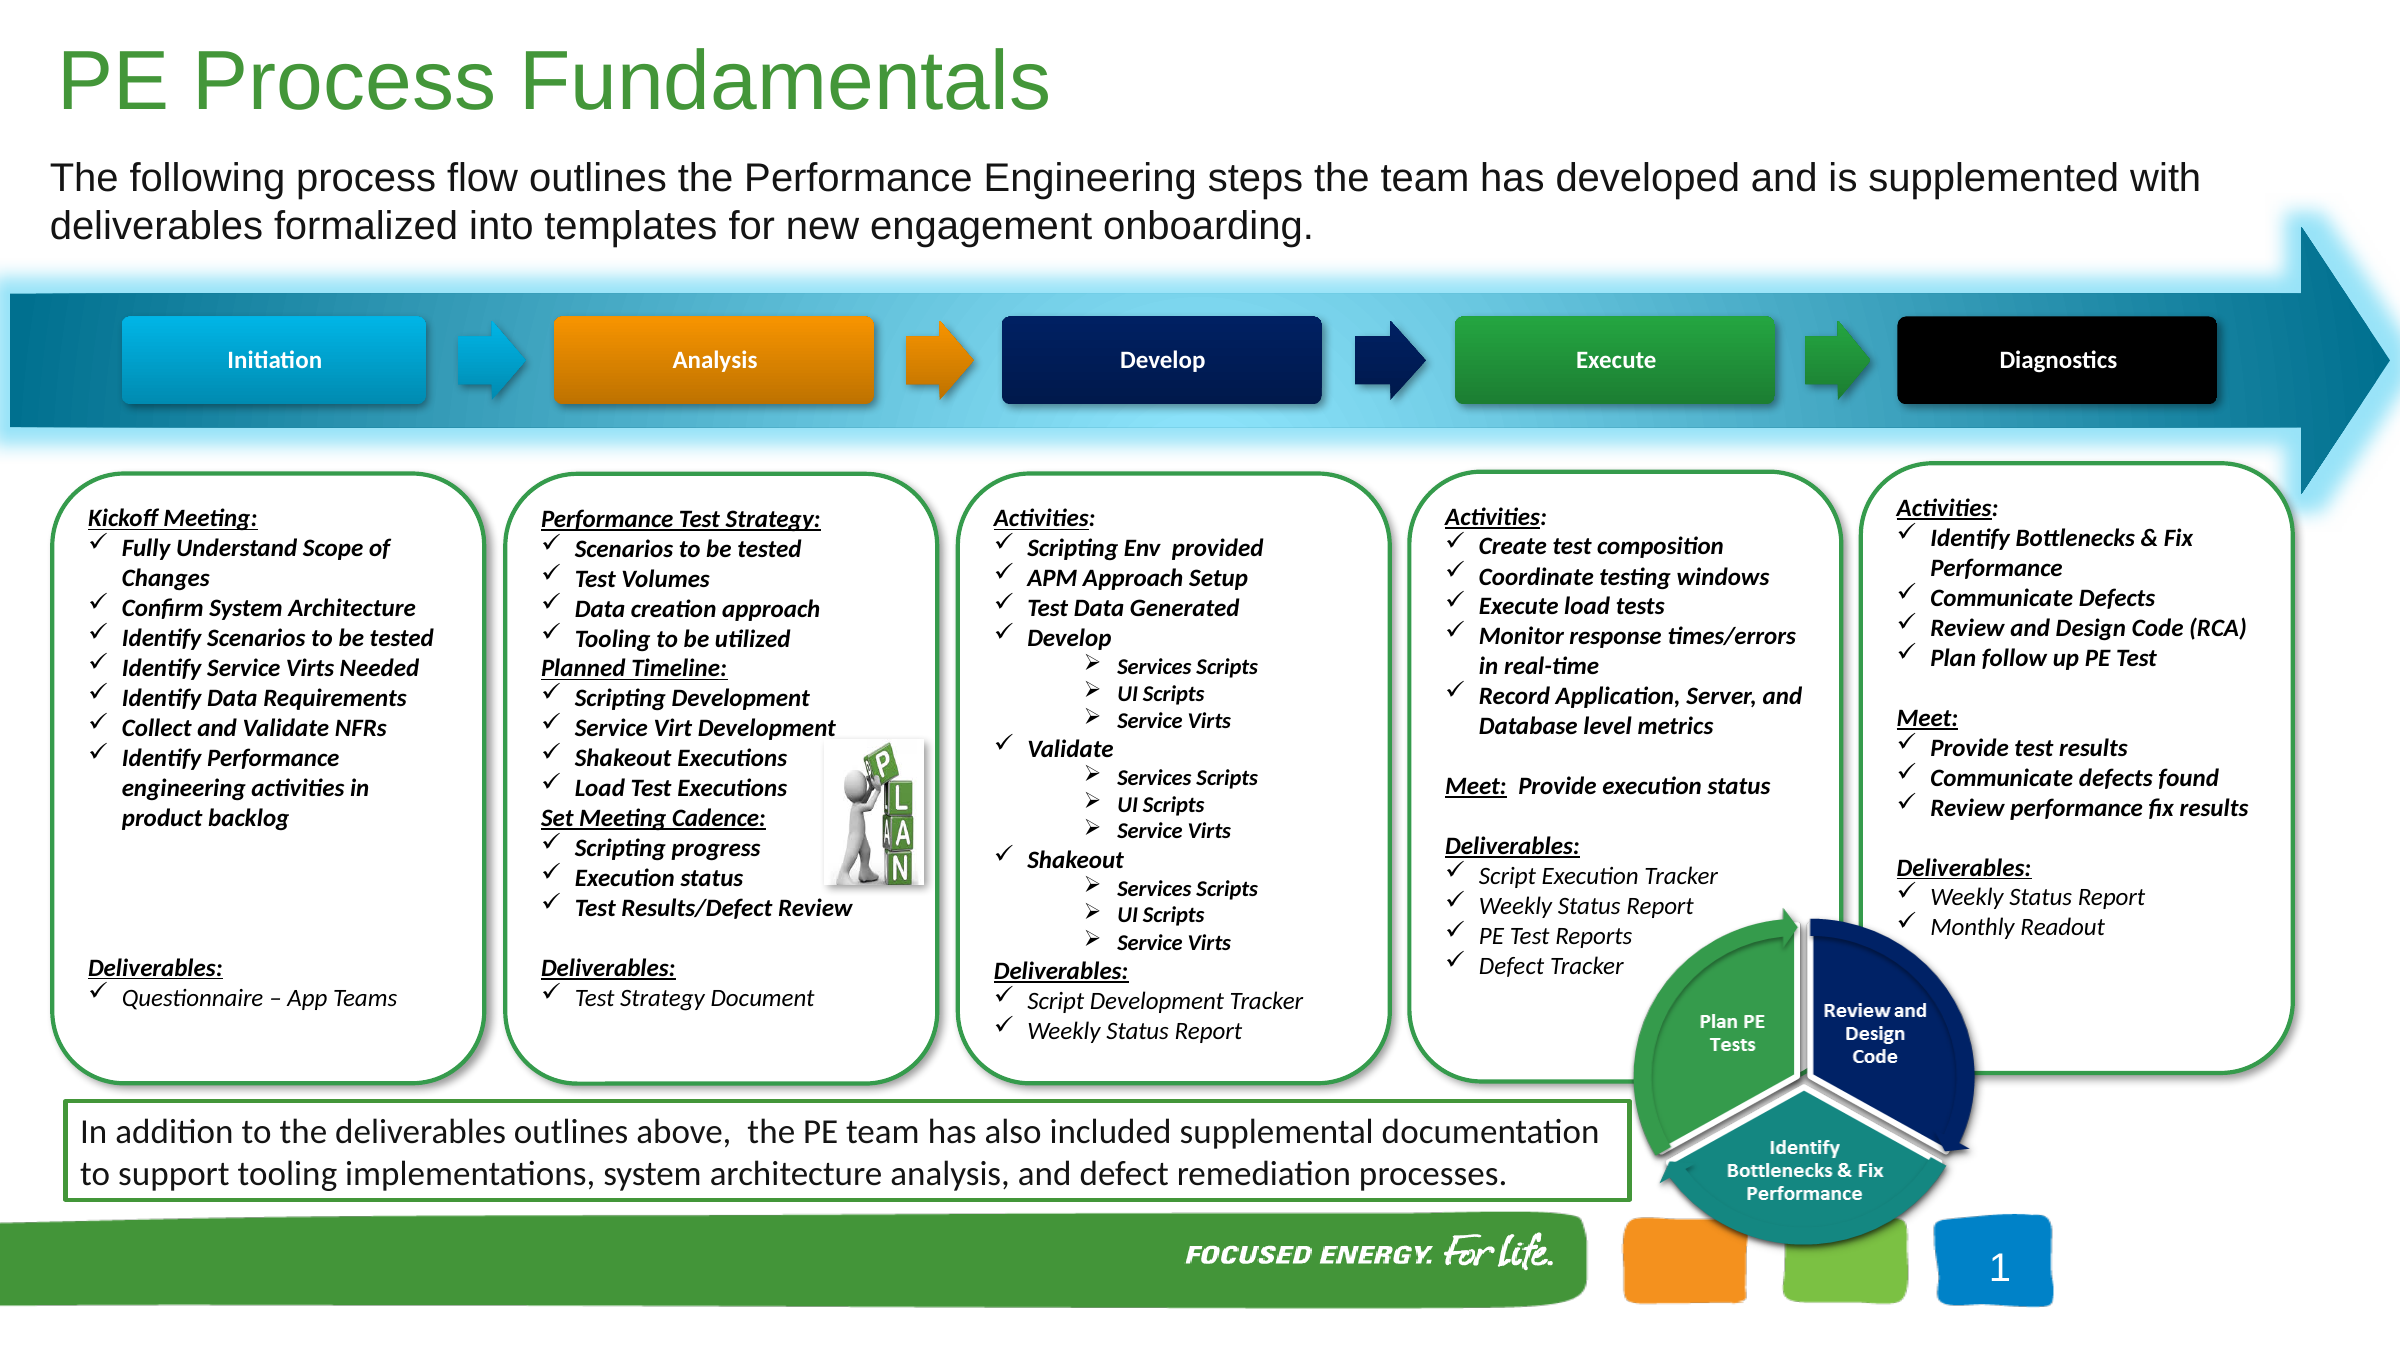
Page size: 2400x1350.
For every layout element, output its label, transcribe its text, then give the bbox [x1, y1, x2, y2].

text_box Activities: Create test composition Coordinate testing windows Execute load tests Monitor response times/errors in real-time Record Application, Server, and Database level metrics Meet: Provide execution status Deliverables: Script Execution Tracker Weekly Status Report PE Test Reports Defect Tracker [1409, 471, 1842, 1082]
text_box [120, 316, 2218, 405]
text_box The following process flow outlines the Performance Engineering steps the team has developed and is supplemented with deliverables formalized into templates for new engagement onboarding. [33, 142, 2367, 257]
text_box In addition to the deliverables outlines above, the PE team has also included supplemental documentation to support tooling implementations, system architecture analysis, and defect remediation processes. [63, 1099, 1603, 1202]
text_box Activities: Identify Bottlenecks & Fix Performance Communicate Defects Review and Design Code (RCA) Plan follow up PE Test Meet: Provide test results Communicate defects found Review performance fix results Deliverables: Weekly Status Report Monthly Readout [1860, 463, 2293, 1074]
text_box Kickoff Meeting: Fully Understand Scope of Changes Confirm System Architecture Identify Scenarios to be tested Identify Service Virts Needed Identify Data Requirements Collect and Validate NFRs Identify Performance engineering activities in product backlog Deliverables: Questionnaire – App Teams [52, 473, 485, 1084]
slide_number 1 [1940, 1230, 2060, 1302]
text_box Performance Test Strategy: Scenarios to be tested Test Volumes Data creation approach Tooling to be utilized Planned Timeline: Scripting Development Service Virt Development Shakeout Executions Load Test Executions Set Meeting Cadence: Scripting progress Execution status Test Results/Defect Review Deliverables: Test Strategy Document [505, 473, 938, 1084]
picture [824, 739, 925, 885]
text_box Activities: Scripting Env provided APM Approach Setup Test Data Generated Develop Services Scripts UI Scripts Service Virts Validate Services Scripts UI Scripts Service Virts Shakeout Services Scripts UI Scripts Service Virts Deliverables: Script Development Tracker Weekly Status Report [957, 473, 1390, 1084]
title PE Process Fundamentals [39, 16, 2320, 135]
picture [0, 902, 2395, 1350]
text_box [9, 227, 2390, 494]
